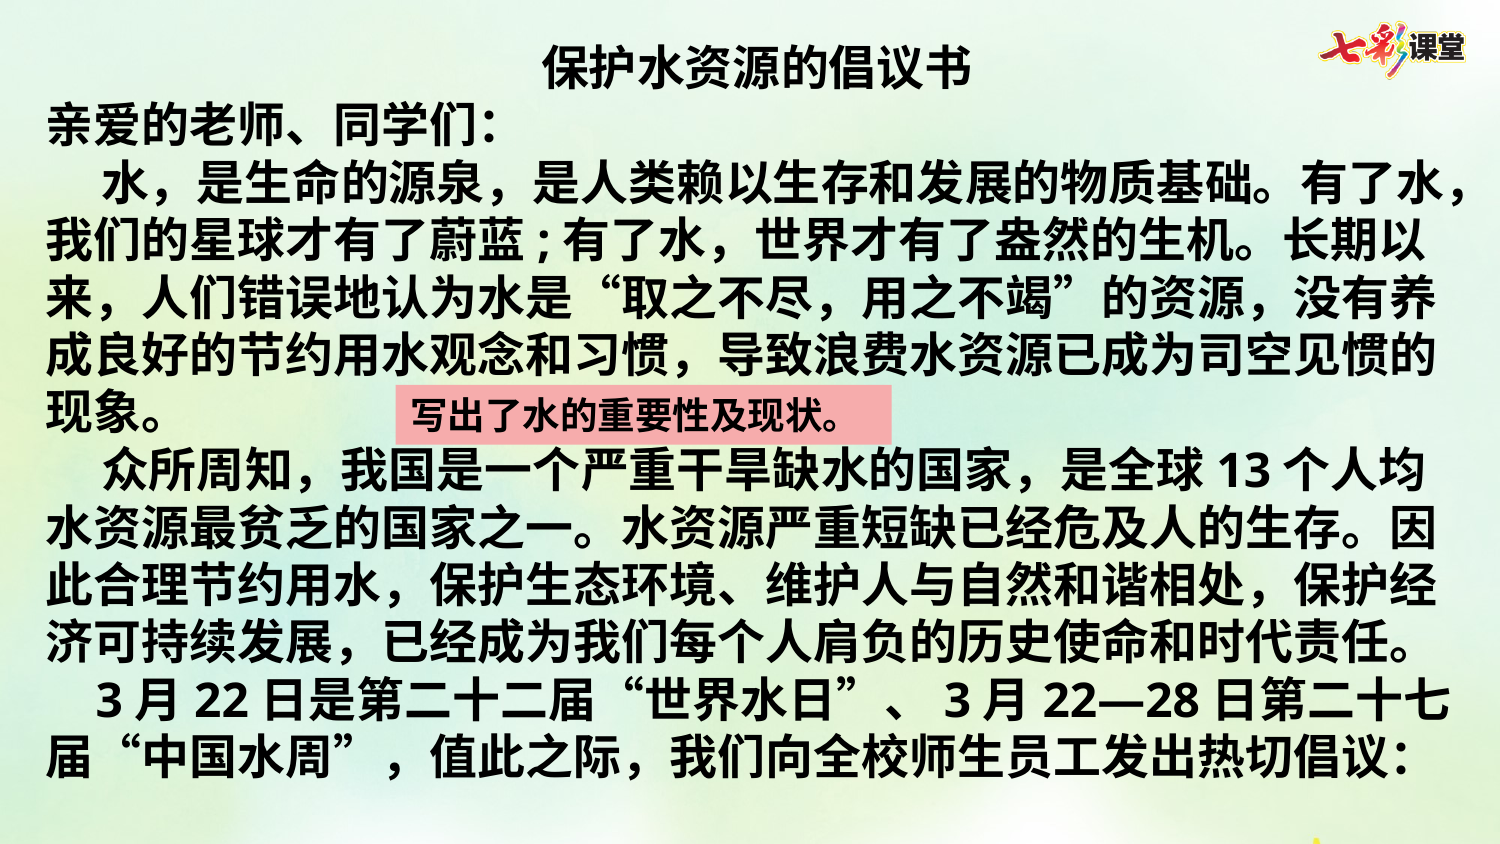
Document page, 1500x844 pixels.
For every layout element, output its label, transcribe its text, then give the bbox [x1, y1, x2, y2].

picture [0, 0, 1500, 844]
text_box 保护水资源的倡议书 亲爱的老师、同学们： 水，是生命的源泉，是人类赖以生存和发展的物质基础。有了水，我们的星球才有了蔚蓝;有了水，世界才有了盎然的生机。长期以来，人们错误地认为水是“取之不尽，用之不竭”的资源，没有养成良好的节约用水观念和习惯，导致浪费水资源已成为司空见惯的现象。 众所周知，我国是一个严重干旱缺水的国家，是全球13个人均水资源最贫乏的国家之一。水资源严重短缺已经危及人的生存。因此合理节约用水，保护生态环境、维护人与自然和谐相处，保护经济可持续发展，已经成为我们每个人肩负的历史使命和时代责任。 3月22日是第二十二届“世界水日”、3月22—28日第二十七届“中国水周”，值此之际，我们向全校师生员工发出热切倡议： [30, 29, 1483, 792]
text_box 写出了水的重要性及现状。 [395, 384, 892, 445]
